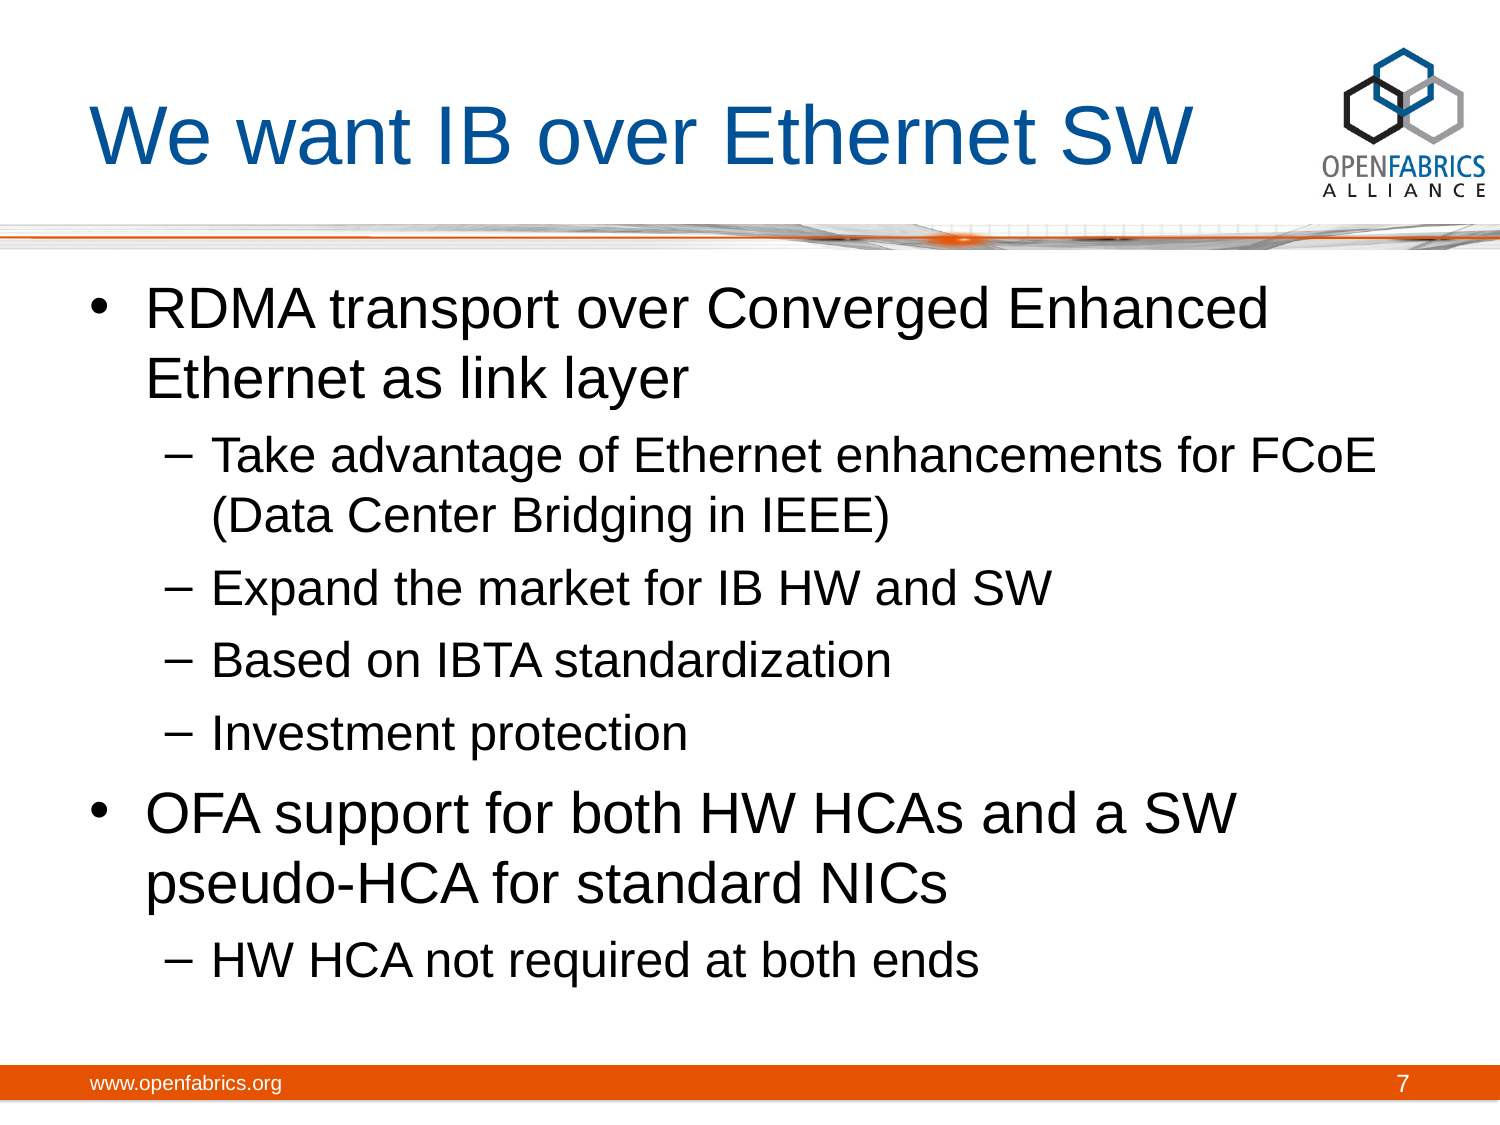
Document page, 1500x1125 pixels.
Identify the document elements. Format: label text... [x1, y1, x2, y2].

text_box www.openfabrics.org [75, 1052, 550, 1113]
picture [0, 224, 1500, 236]
text_box We want IB over Ethernet SW [75, 37, 1300, 225]
picture [0, 239, 1500, 250]
text_box RDMA transport over Converged Enhanced Ethernet as link layer Take advantage of Ethernet enhancements for FCoE (Data Center Bridging in IEEE) Expand the market for IB HW and SW Based on IBTA standardization Investment protection OFA support for both HW HCAs and a SW pseudo-HCA for standard NICs HW HCA not required at both ends [74, 262, 1425, 1092]
text_box 7 [1074, 1052, 1425, 1113]
picture [1312, 37, 1494, 219]
